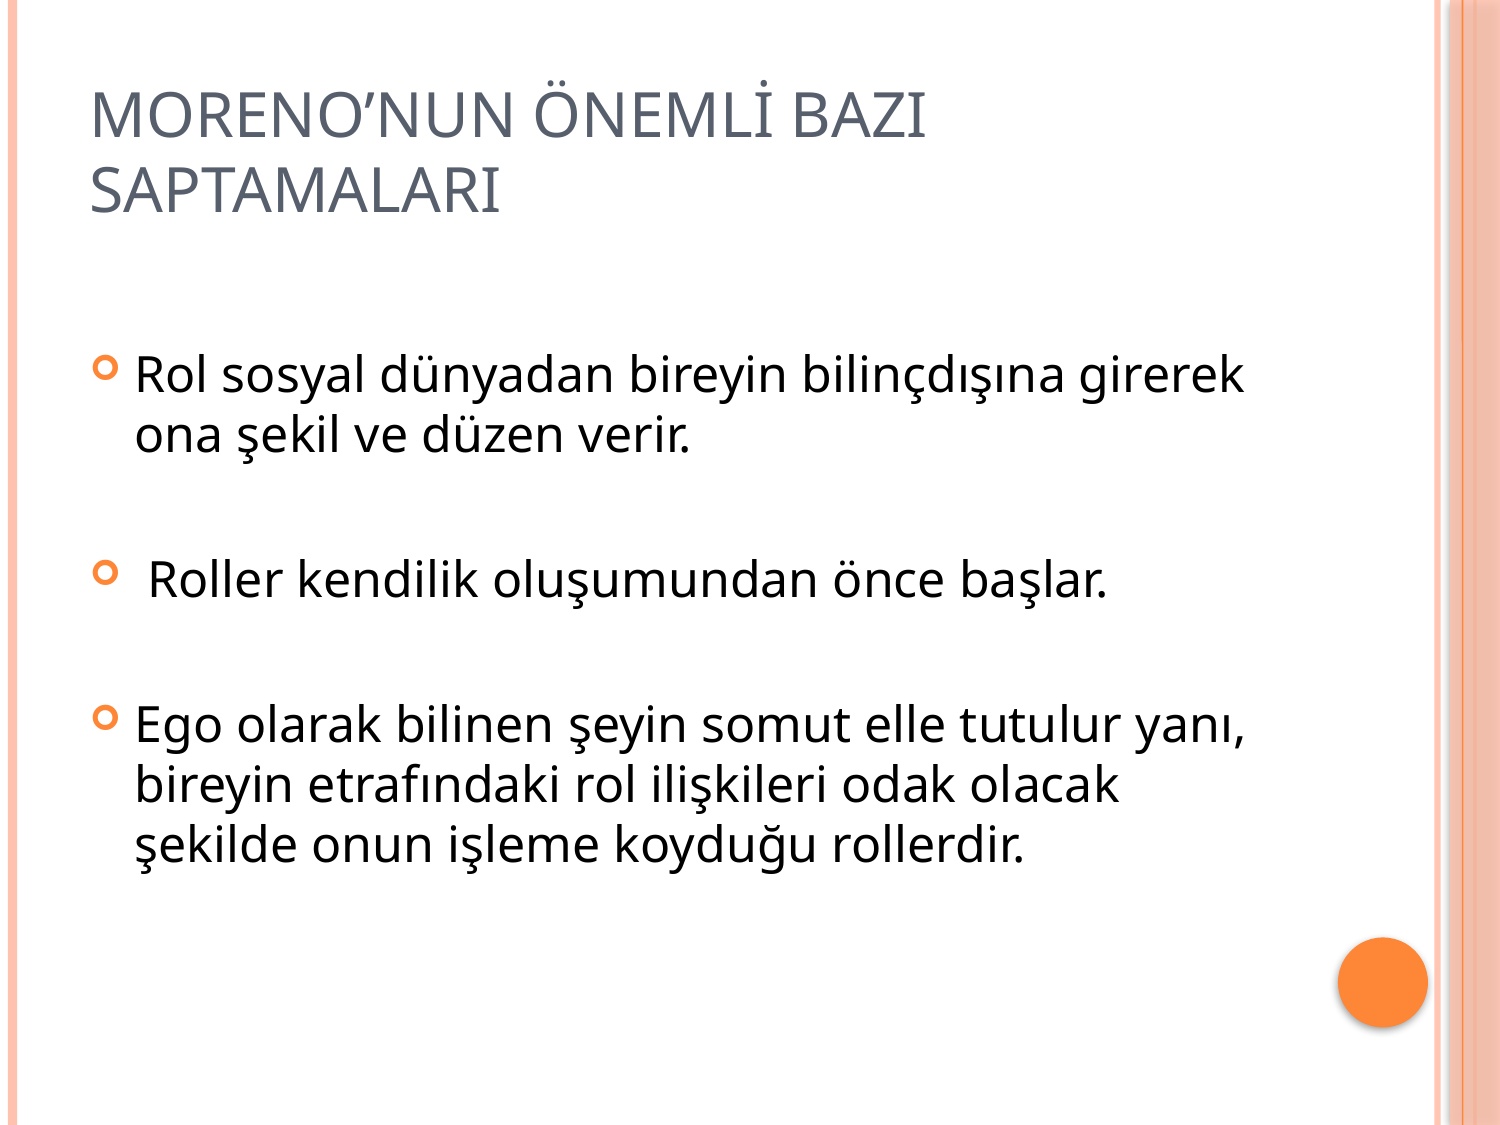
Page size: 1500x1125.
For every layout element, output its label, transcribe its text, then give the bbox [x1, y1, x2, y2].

title Moreno’nun önemli bazı saptamaları [75, 45, 1300, 233]
list Rol sosyal dünyadan bireyin bilinçdışına girerek ona şekil ve düzen verir. Roller kendilik oluşumundan önce başlar. Ego olarak bilinen şeyin somut elle tutulur yanı, bireyin etrafındaki rol ilişkileri odak olacak şekilde onun işleme koyduğu rollerdir. [75, 262, 1300, 1062]
